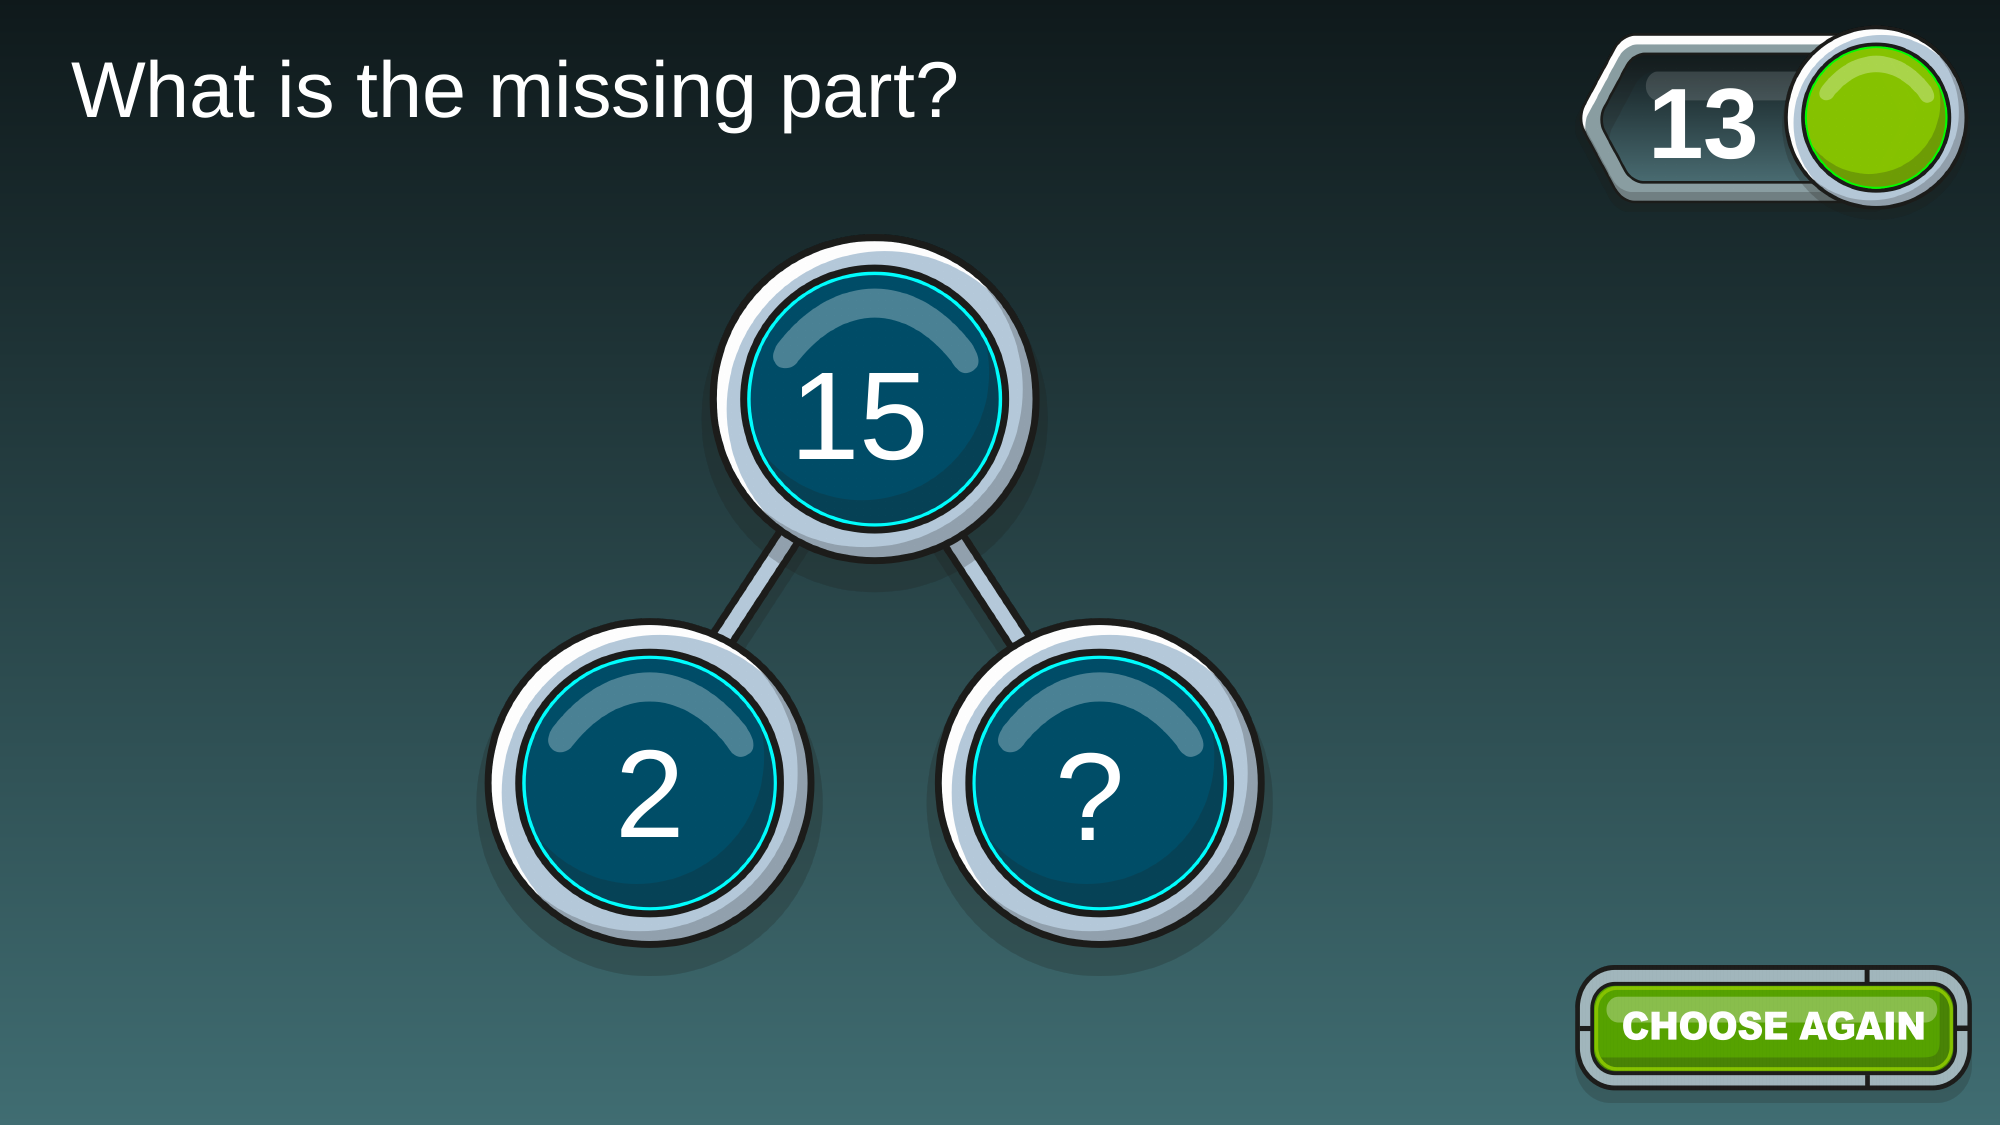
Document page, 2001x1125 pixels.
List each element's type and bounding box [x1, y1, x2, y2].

picture [1575, 25, 1971, 221]
picture [1575, 965, 1972, 1104]
picture [475, 234, 1273, 976]
text_box [55, 30, 1544, 165]
